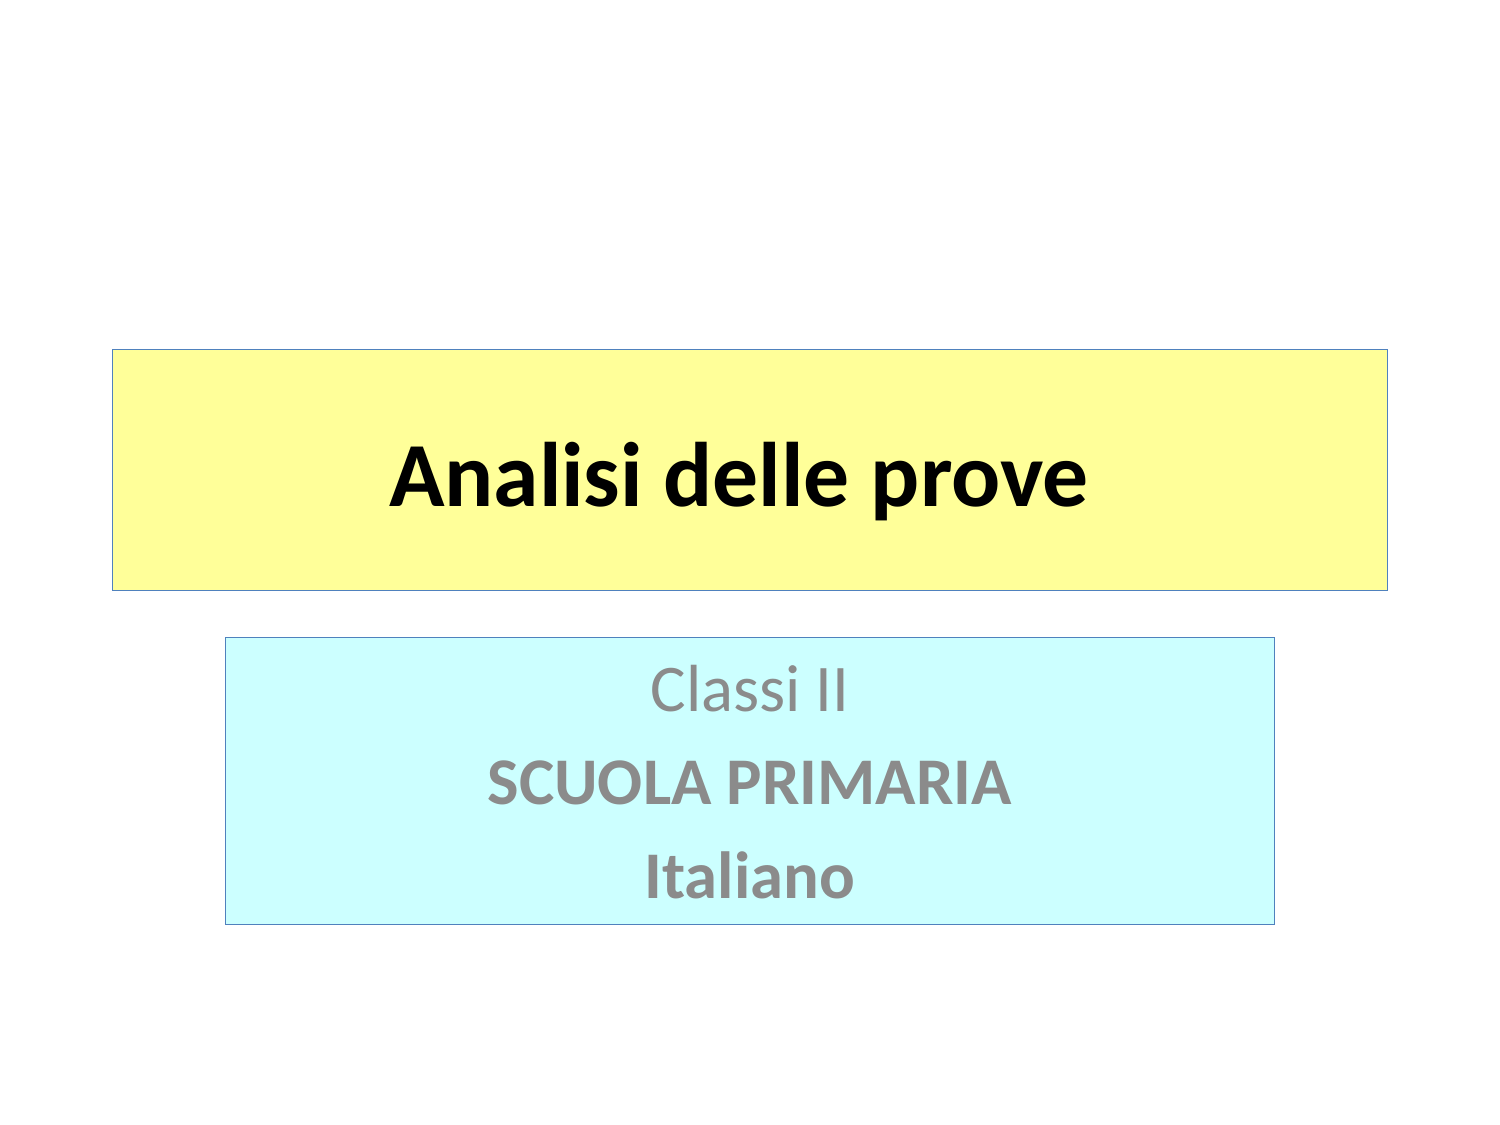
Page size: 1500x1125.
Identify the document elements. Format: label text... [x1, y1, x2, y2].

title Analisi delle prove [112, 349, 1388, 591]
subtitle Classi II SCUOLA PRIMARIA Italiano [225, 637, 1275, 925]
